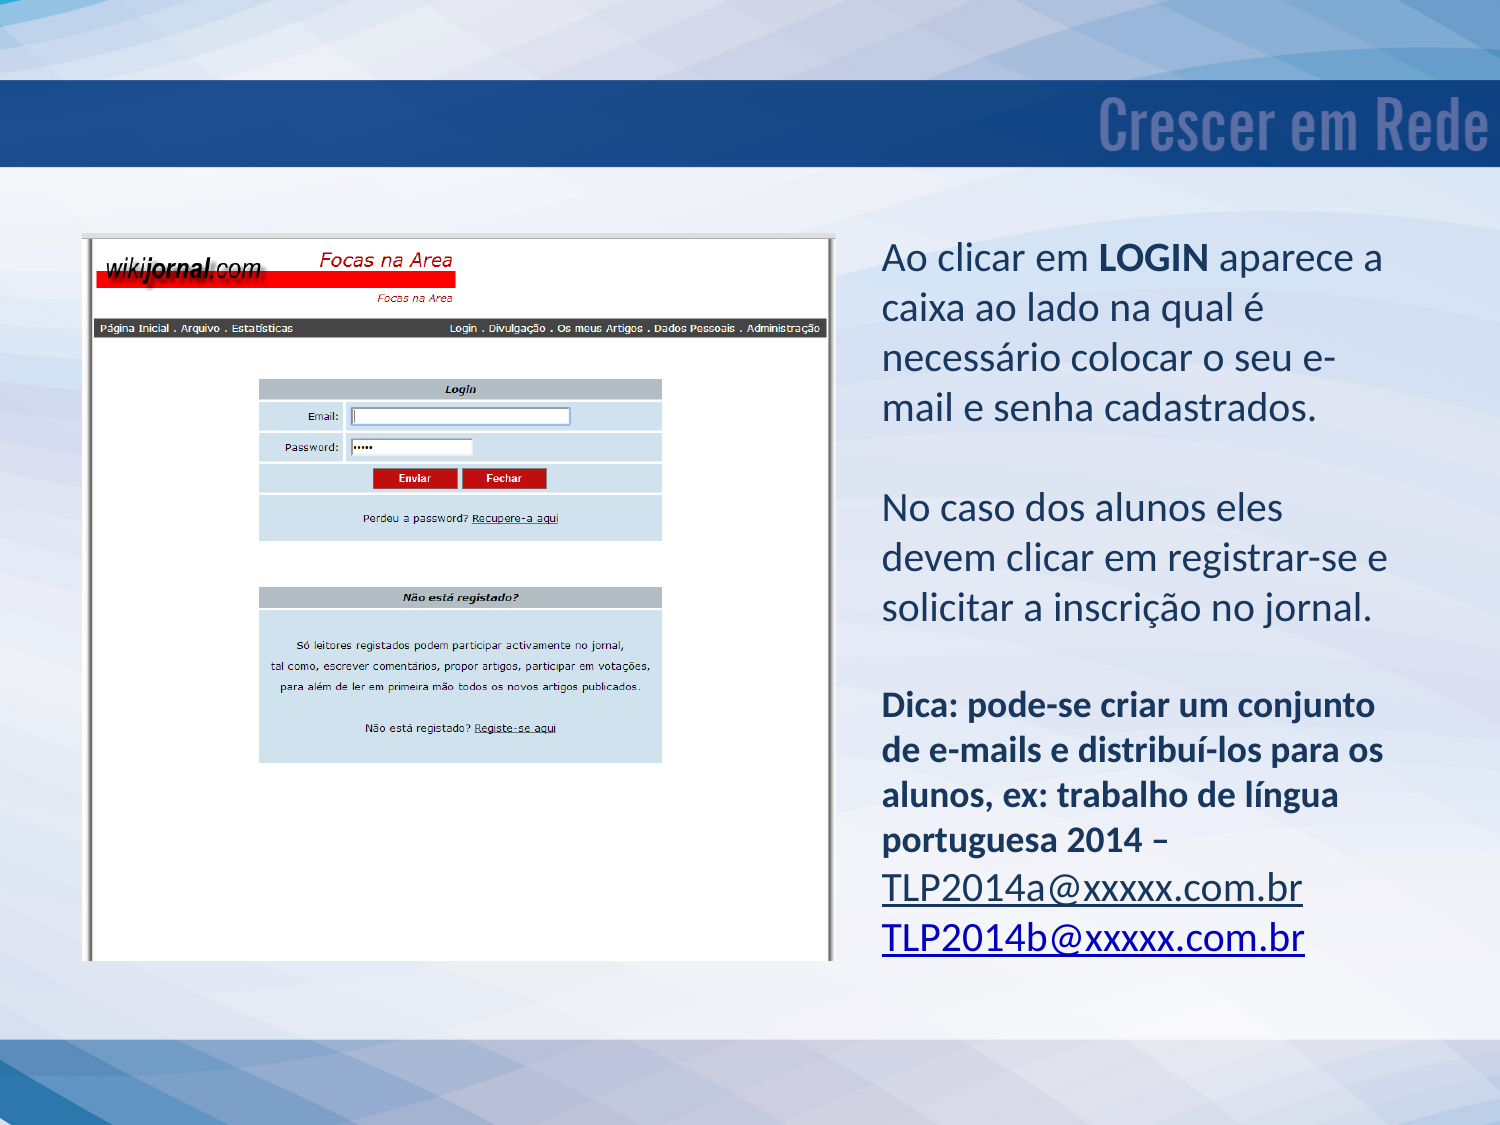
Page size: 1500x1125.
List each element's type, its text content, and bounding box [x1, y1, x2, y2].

text_box Ao clicar em LOGIN aparece a caixa ao lado na qual é necessário colocar o seu e-mail e senha cadastrados. No caso dos alunos eles devem clicar em registrar-se e solicitar a inscrição no jornal. Dica: pode-se criar um conjunto de e-mails e distribuí-los para os alunos, ex: trabalho de língua portuguesa 2014 – TLP2014a@xxxxx.com.br TLP2014b@xxxxx.com.br [866, 222, 1418, 1125]
picture [0, 0, 1500, 1125]
